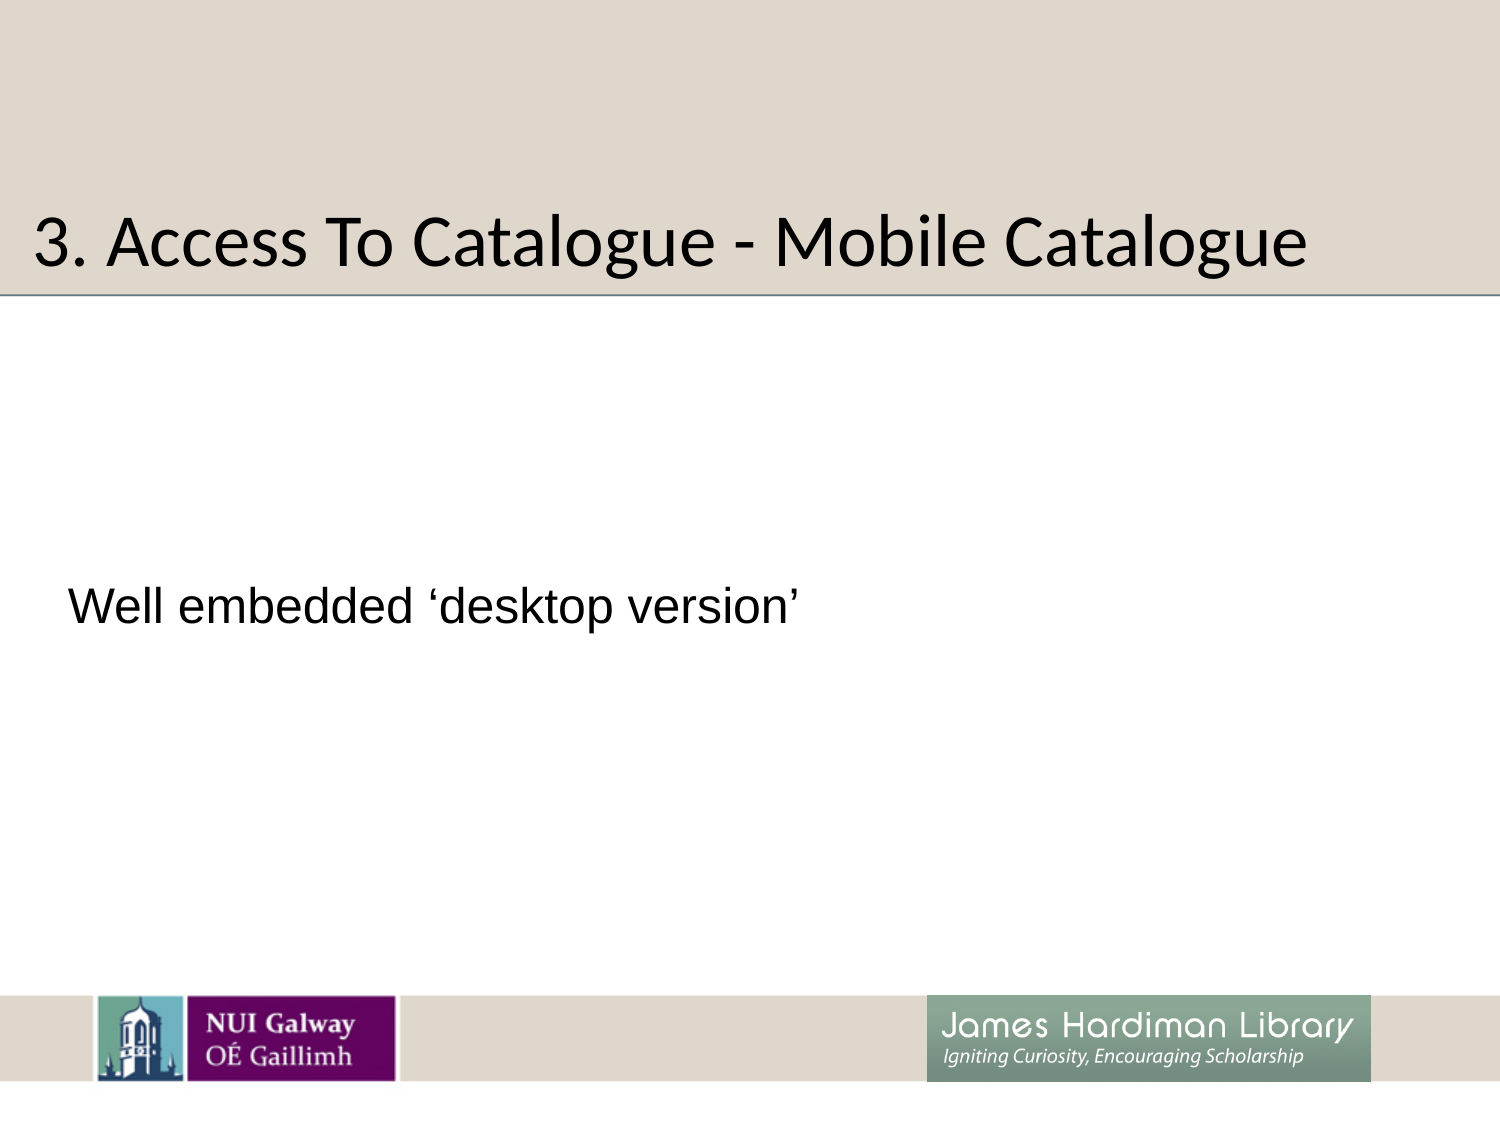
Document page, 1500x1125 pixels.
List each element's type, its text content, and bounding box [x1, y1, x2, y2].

text_box 3. Access To Catalogue - Mobile Catalogue [17, 184, 1471, 290]
text_box Well embedded ‘desktop version’ [53, 326, 1436, 641]
picture [0, 0, 1500, 1125]
